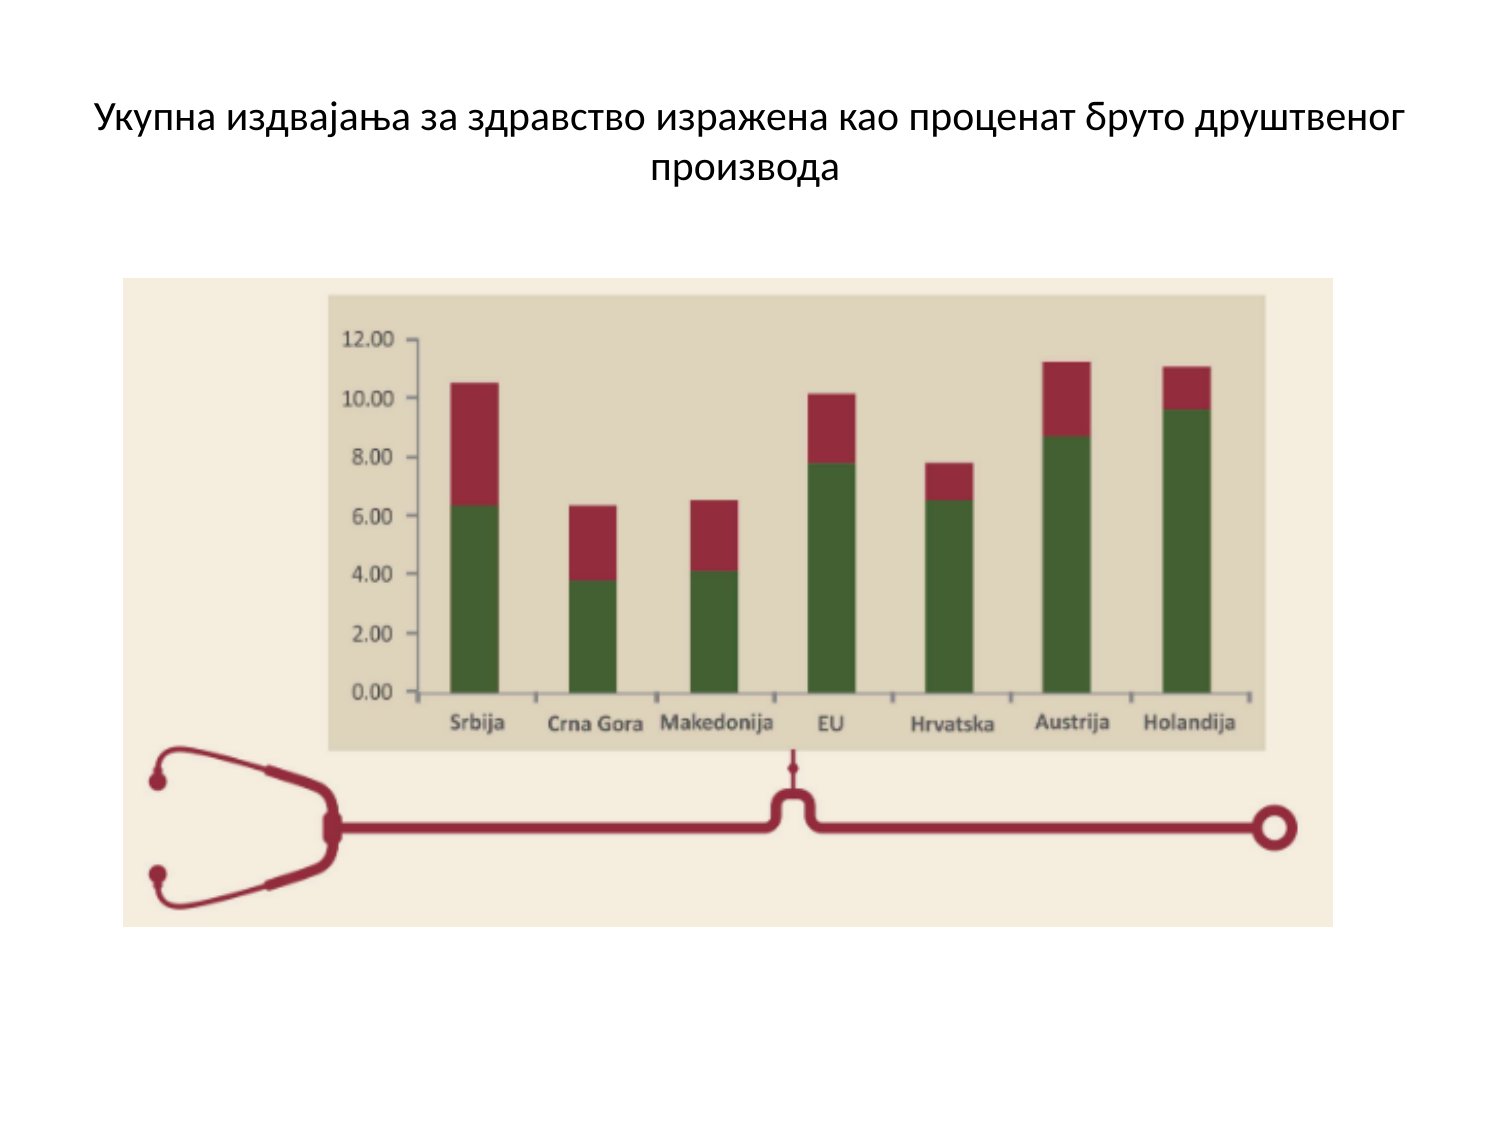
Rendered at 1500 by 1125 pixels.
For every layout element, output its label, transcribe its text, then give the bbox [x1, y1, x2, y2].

title Укупна издвајања за здравство изражена као проценат бруто друштвеног производа [75, 45, 1425, 233]
picture [123, 278, 1334, 927]
